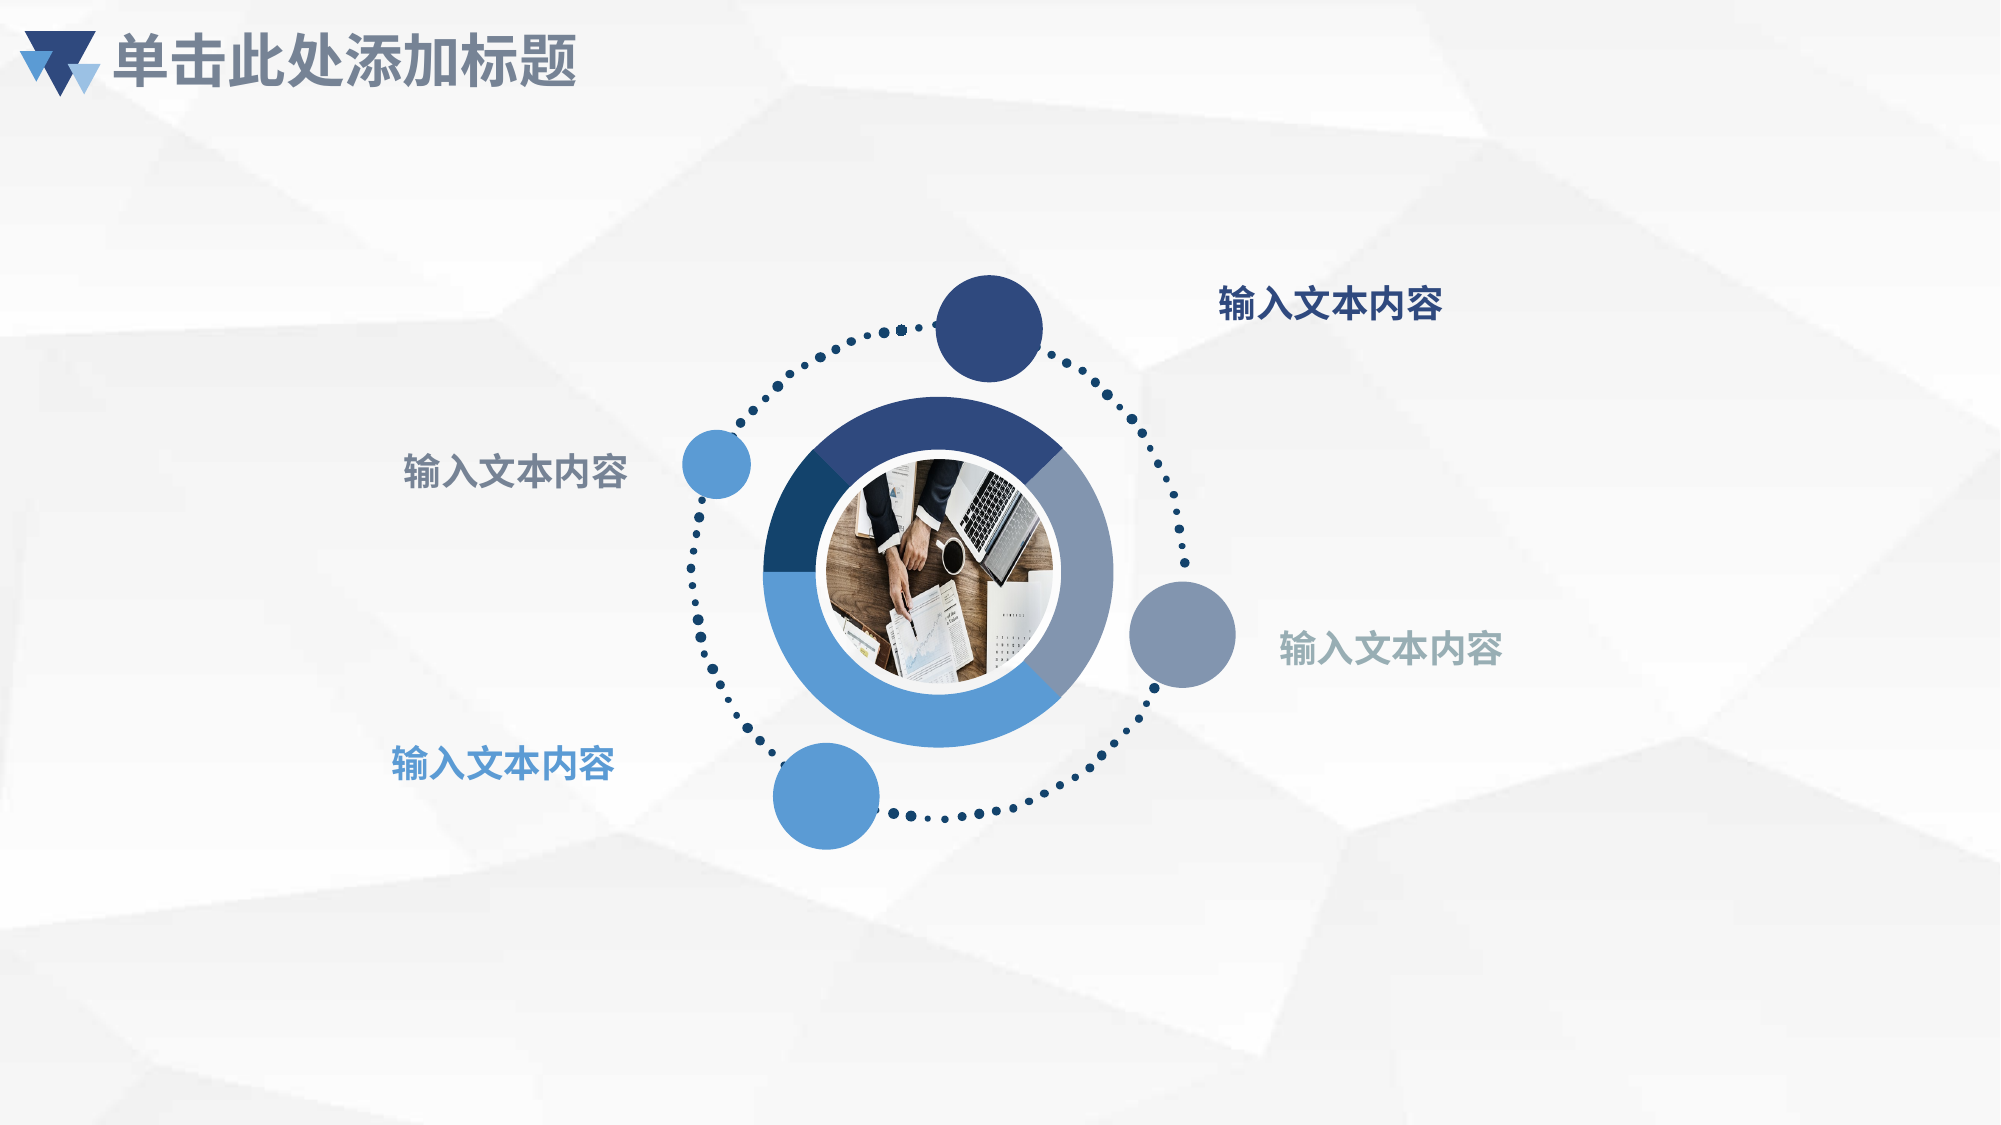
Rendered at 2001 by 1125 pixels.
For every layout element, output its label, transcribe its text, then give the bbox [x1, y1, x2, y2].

text_box 输入文本内容 [1203, 256, 1487, 350]
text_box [682, 275, 1236, 850]
text_box 输入文本内容 [361, 425, 644, 515]
text_box 输入文本内容 [1264, 601, 1547, 695]
text_box 输入文本内容 [348, 715, 632, 810]
picture [0, 0, 2001, 1125]
